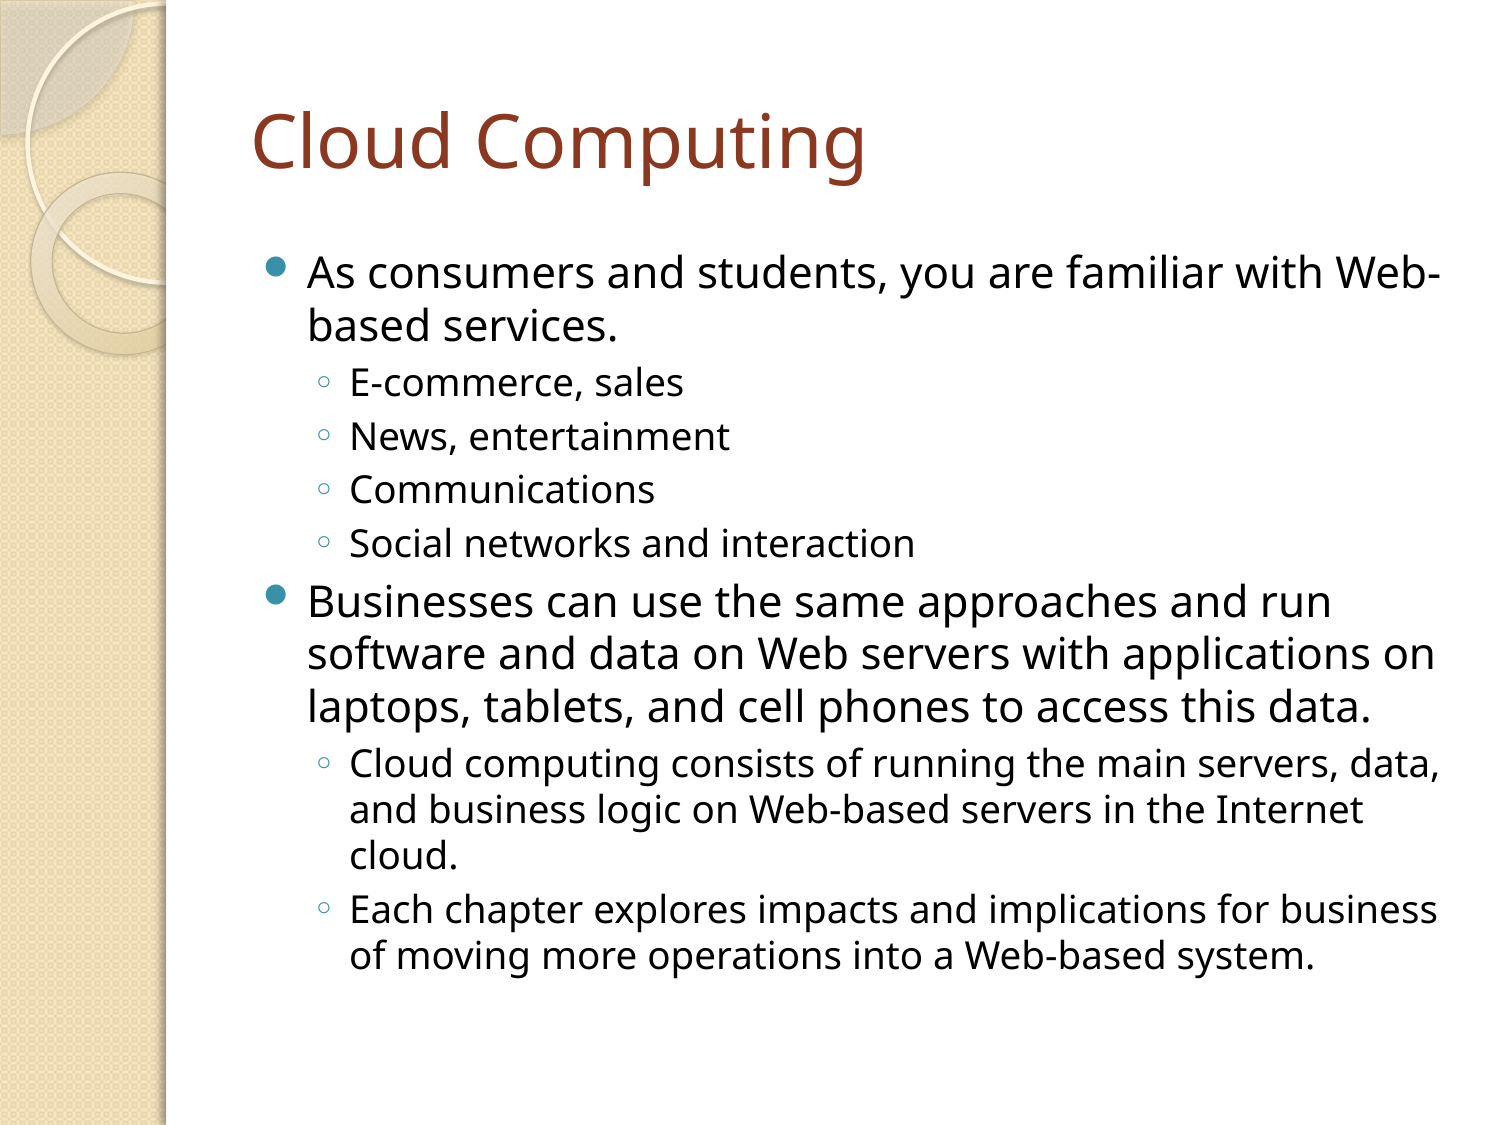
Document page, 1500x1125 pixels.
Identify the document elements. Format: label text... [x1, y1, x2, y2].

list As consumers and students, you are familiar with Web-based services. E-commerce, sales News, entertainment Communications Social networks and interaction Businesses can use the same approaches and run software and data on Web servers with applications on laptops, tablets, and cell phones to access this data. Cloud computing consists of running the main servers, data, and business logic on Web-based servers in the Internet cloud. Each chapter explores impacts and implications for business of moving more operations into a Web-based system. [235, 237, 1466, 1063]
title Cloud Computing [235, 45, 1466, 233]
